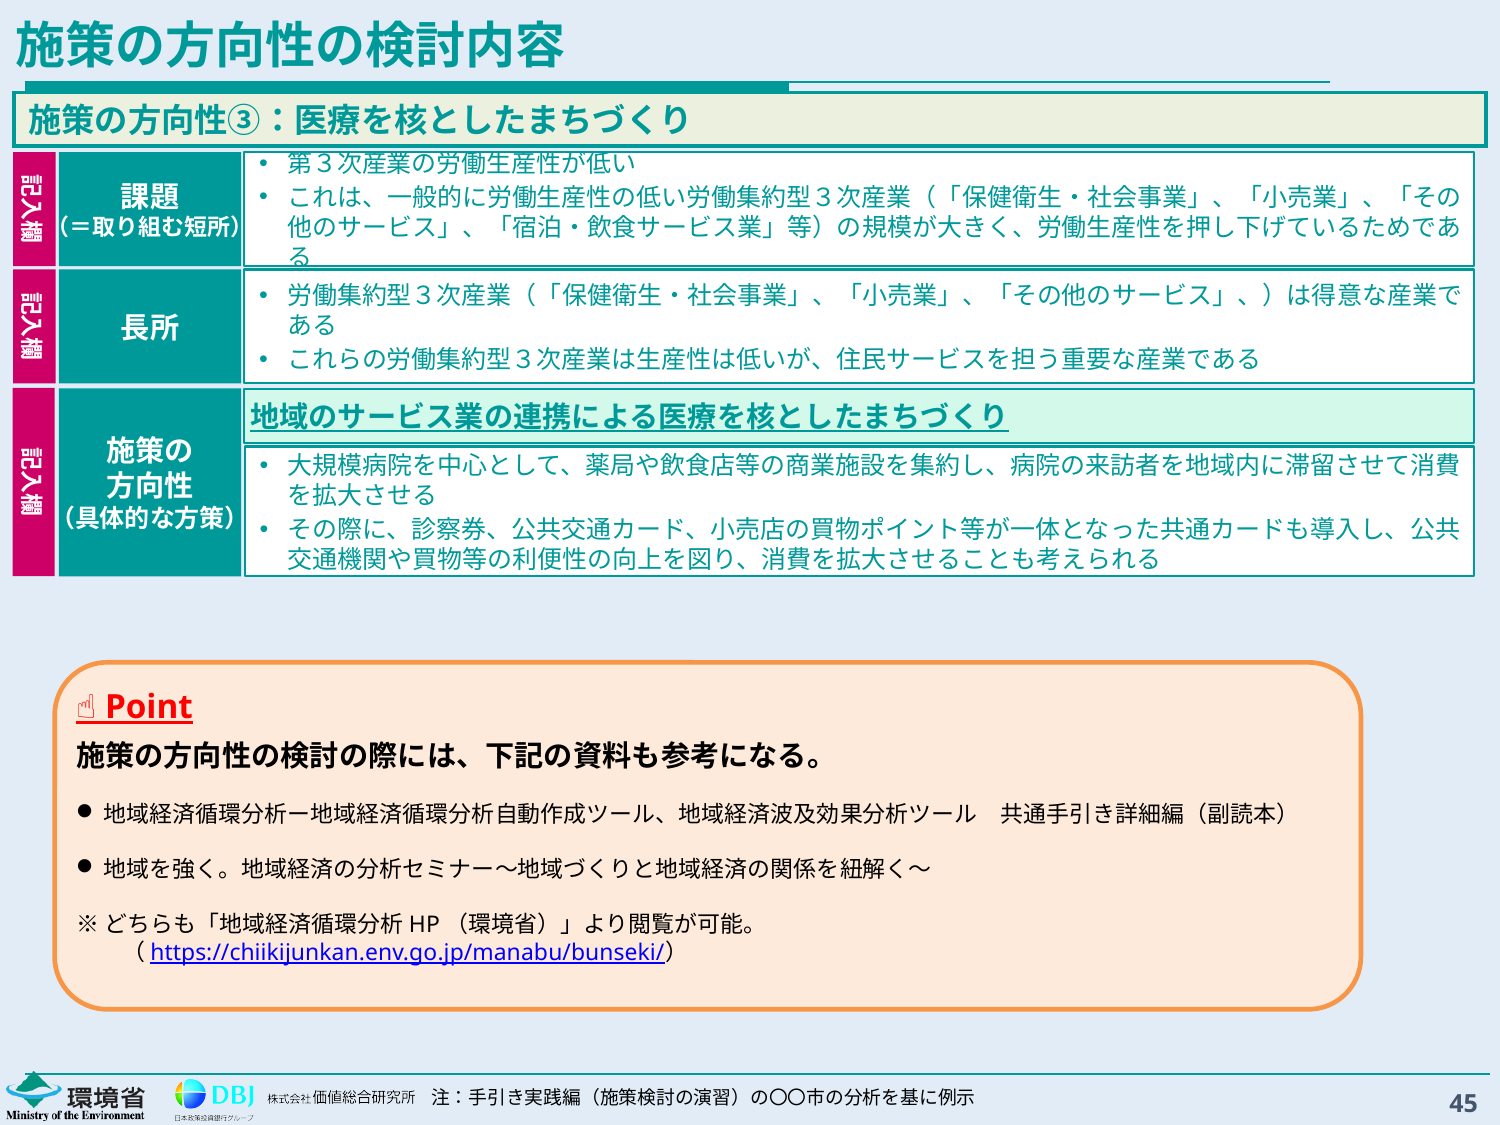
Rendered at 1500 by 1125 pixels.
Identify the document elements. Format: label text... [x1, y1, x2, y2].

text_box 施策の方向性③：医療を核としたまちづくり [13, 92, 1487, 147]
text_box 注：手引き実践編（施策検討の演習）の〇〇市の分析を基に例示 [430, 1092, 841, 1124]
picture [171, 1075, 419, 1125]
text_box ☝ Point 施策の方向性の検討の際には、下記の資料も参考になる。 地域経済循環分析ー地域経済循環分析自動作成ツール、地域経済波及効果分析ツール 共通手引き詳細編（副読本） 地域を強く。地域経済の分析セミナー～地域づくりと地域経済の関係を紐解く～ ※どちらも「地域経済循環分析HP（環境省）」より閲覧が可能。 （https://chiikijunkan.env.go.jp/manabu/bunseki/） [54, 662, 1361, 1010]
slide_number 45 [1431, 1080, 1497, 1122]
text_box 大規模病院を中心として、薬局や飲食店等の商業施設を集約し、病院の来訪者を地域内に滞留させて消費を拡大させる その際に、診察券、公共交通カード、小売店の買物ポイント等が一体となった共通カードも導入し、公共交通機関や買物等の利便性の向上を図り、消費を拡大させることも考えられる [244, 446, 1474, 577]
text_box 課題 （＝取り組む短所） [58, 152, 242, 267]
picture [2, 1071, 148, 1125]
text_box 記入欄 [13, 152, 56, 267]
text_box 記入欄 [12, 387, 55, 577]
title 施策の方向性の検討内容 [0, 0, 1500, 82]
text_box 第３次産業の労働生産性が低い これは、一般的に労働生産性の低い労働集約型３次産業（「保健衛生・社会事業」、「小売業」、「その他のサービス」、「宿泊・飲食サービス業」等）の規模が大きく、労働生産性を押し下げているためである [244, 152, 1474, 267]
text_box 記入欄 [13, 269, 56, 384]
text_box 地域のサービス業の連携による医療を核としたまちづくり [244, 389, 1474, 443]
text_box 労働集約型３次産業（「保健衛生・社会事業」、「小売業」、「その他のサービス」、）は得意な産業である これらの労働集約型３次産業は生産性は低いが、住民サービスを担う重要な産業である [244, 269, 1474, 384]
text_box 施策の 方向性 （具体的な方策） [58, 388, 242, 577]
text_box 長所 [58, 269, 242, 384]
